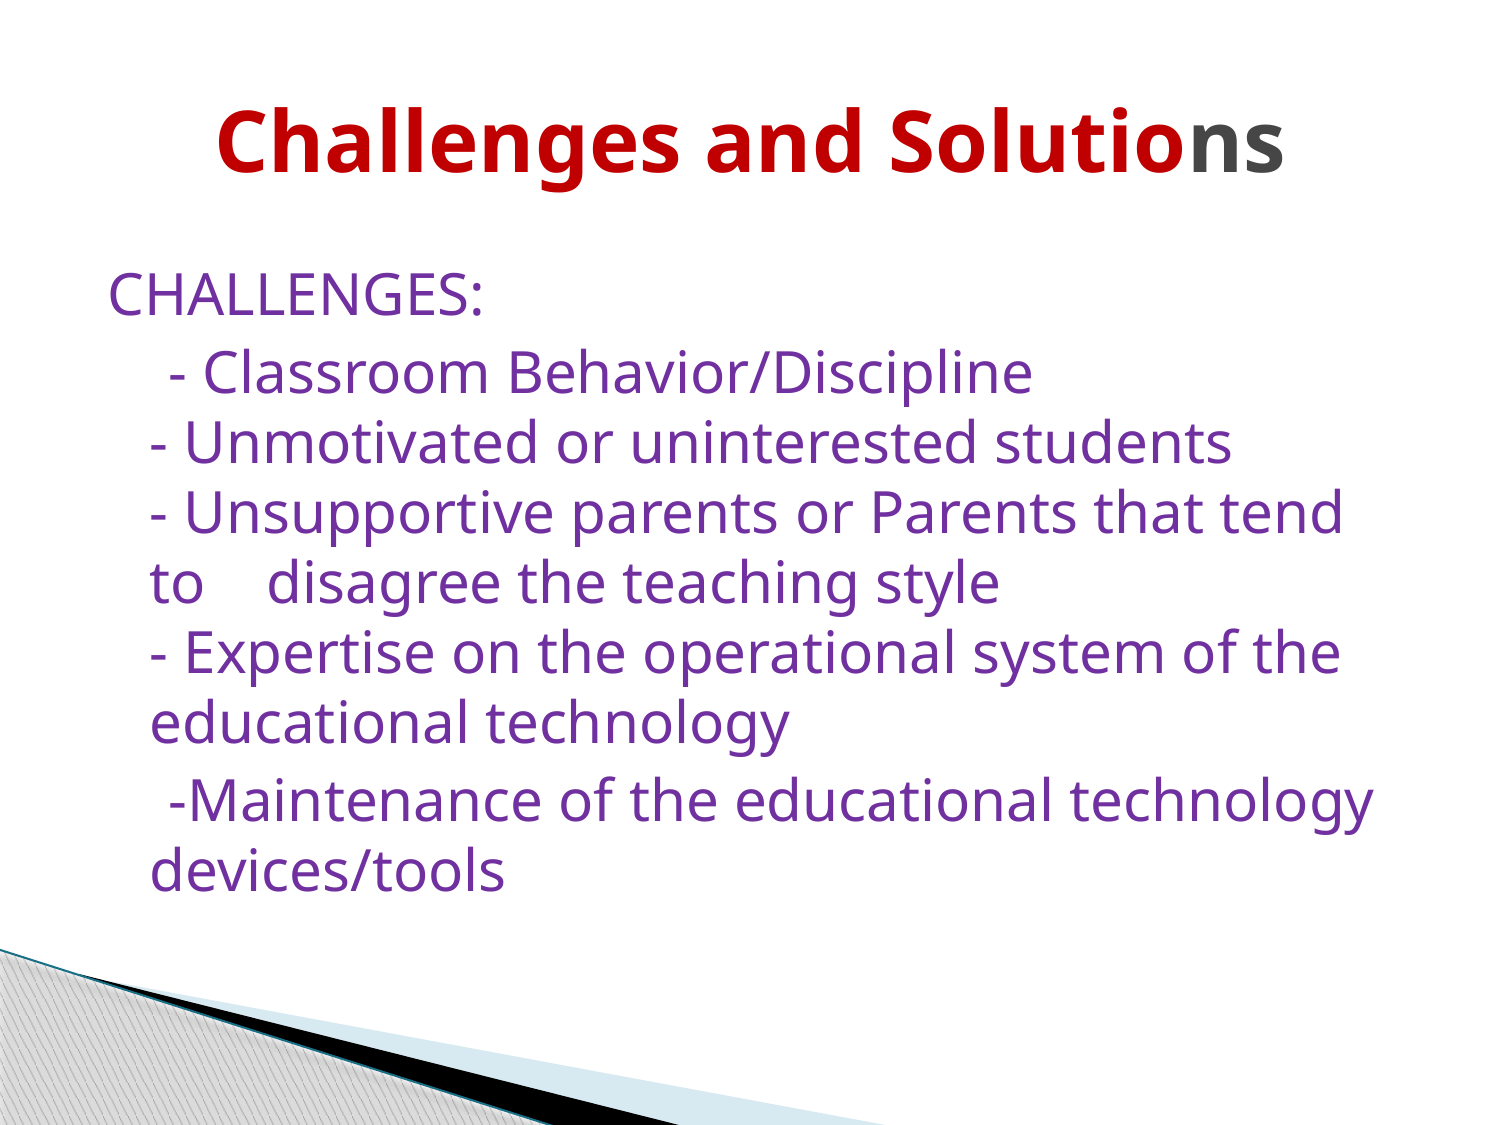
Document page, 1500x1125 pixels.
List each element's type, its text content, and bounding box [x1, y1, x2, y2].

title Challenges and Solutions [75, 45, 1425, 233]
list CHALLENGES: - Classroom Behavior/Discipline - Unmotivated or uninterested students - Unsupportive parents or Parents that tend to disagree the teaching style - Expertise on the operational system of the educational technology -Maintenance of the educational technology devices/tools [75, 249, 1425, 1005]
